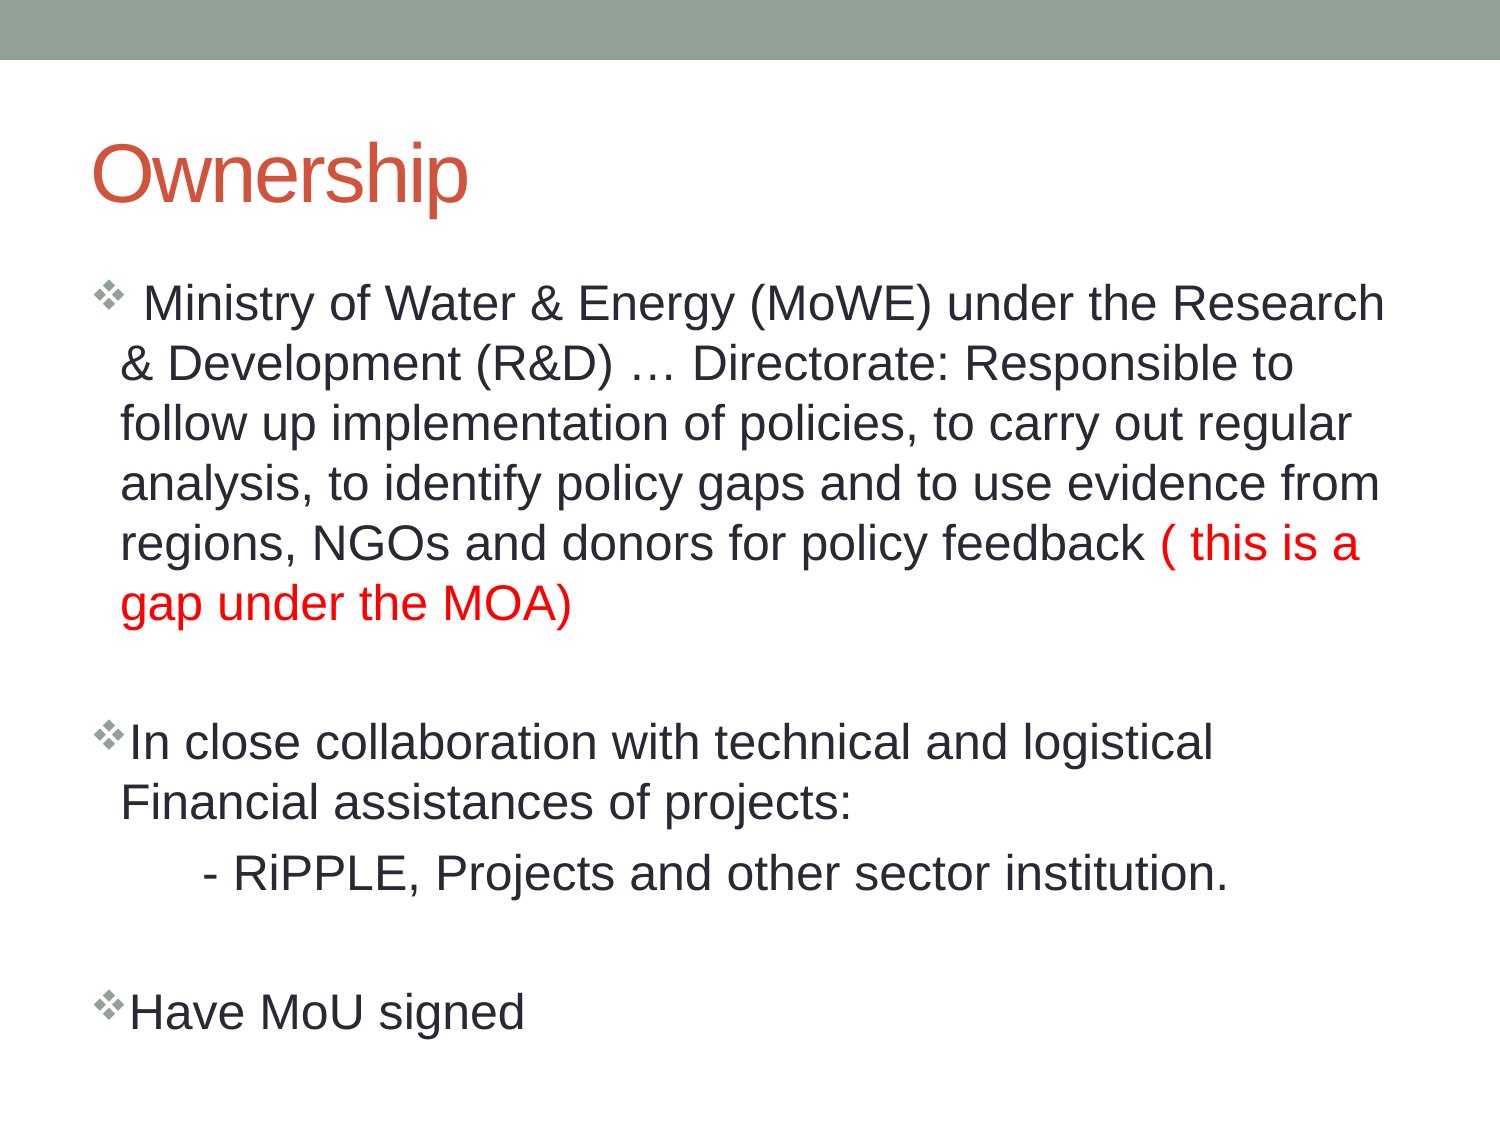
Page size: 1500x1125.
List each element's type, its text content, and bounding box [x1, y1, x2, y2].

list Ministry of Water & Energy (MoWE) under the Research & Development (R&D) … Directorate: Responsible to follow up implementation of policies, to carry out regular analysis, to identify policy gaps and to use evidence from regions, NGOs and donors for policy feedback ( this is a gap under the MOA) In close collaboration with technical and logistical Financial assistances of projects: - RiPPLE, Projects and other sector institution. Have MoU signed [75, 262, 1425, 1063]
title Ownership [75, 87, 1425, 250]
